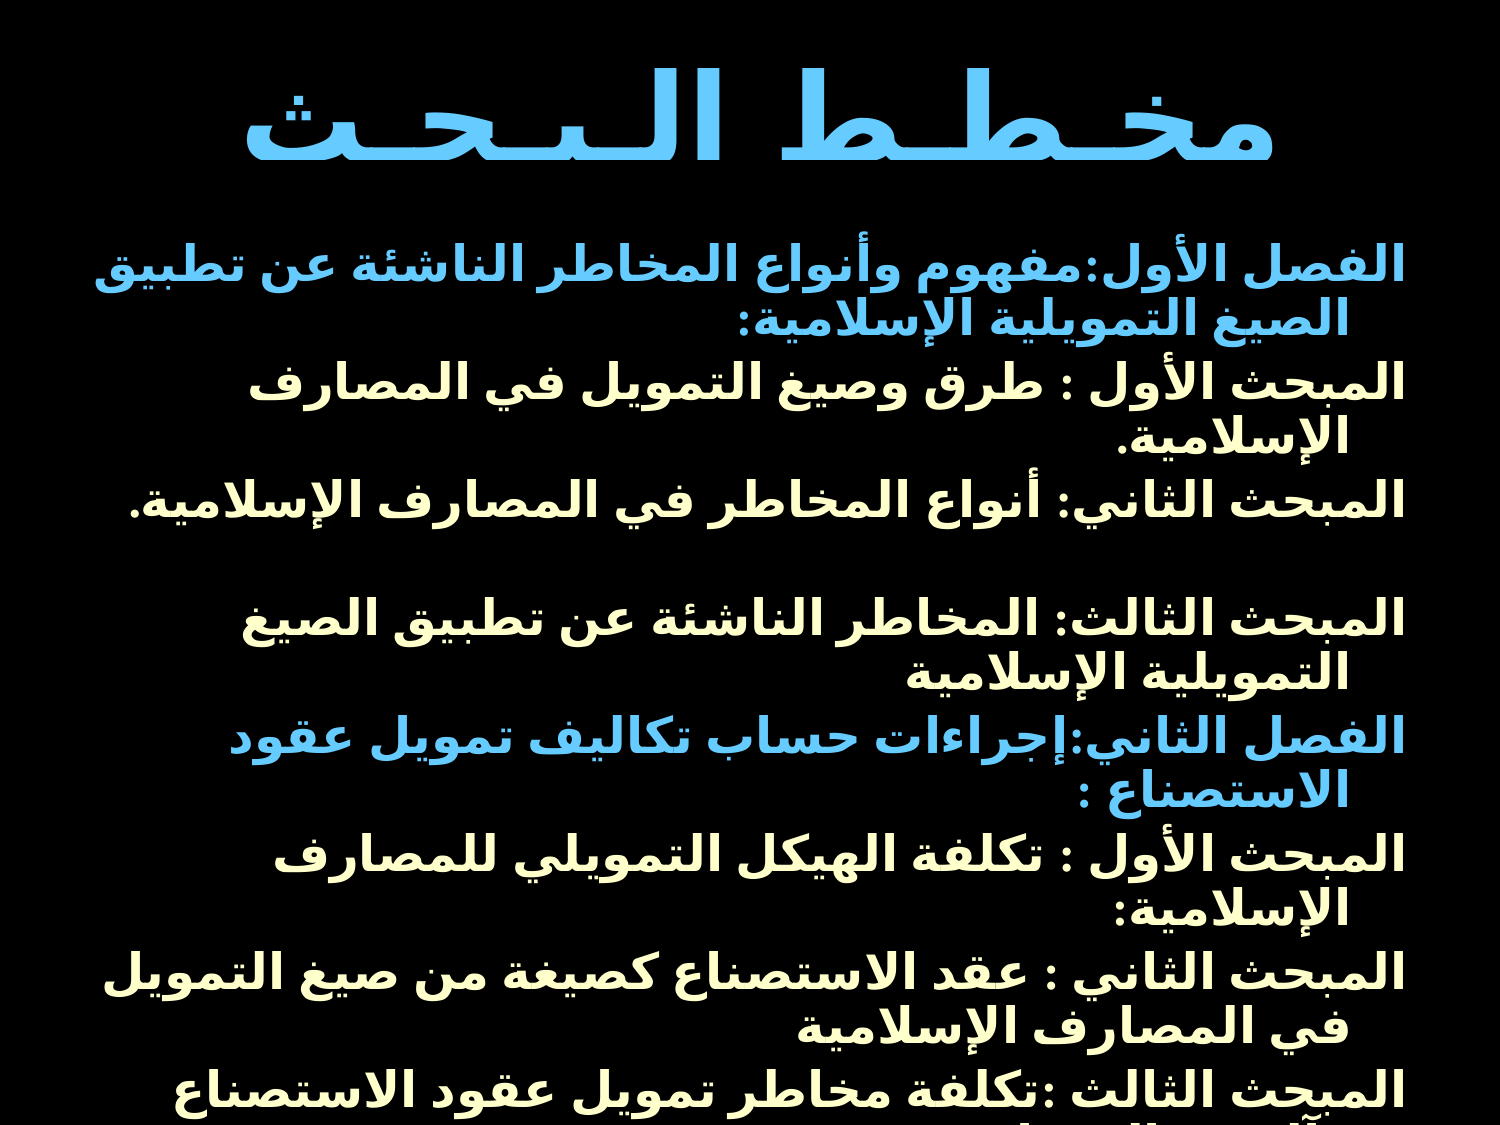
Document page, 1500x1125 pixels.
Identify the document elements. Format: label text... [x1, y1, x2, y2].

list الفصل الأول:مفهوم وأنواع المخاطر الناشئة عن تطبيق الصيغ التمويلية الإسلامية: المبحث الأول : طرق وصيغ التمويل في المصارف الإسلامية. المبحث الثاني: أنواع المخاطر في المصارف الإسلامية. المبحث الثالث: المخاطر الناشئة عن تطبيق الصيغ التمويلية الإسلامية الفصل الثاني:إجراءات حساب تكاليف تمويل عقود الاستصناع : المبحث الأول : تكلفة الهيكل التمويلي للمصارف الإسلامية: المبحث الثاني : عقد الاستصناع كصيغة من صيغ التمويل في المصارف الإسلامية المبحث الثالث :تكلفة مخاطر تمويل عقود الاستصناع وآلية معالجتها: الفصل الثالث:الدراسة التطبيقية : المبحث الأول : دراسة مخاطر مصرف قطر الإسلامي ومخاطر عقد الاستصناع المبحث الثاني : دراسة مخاطر مصرف الراجحي ومخاطر عقد الاستصناع. [52, 160, 1424, 1048]
title مخـطـط الـبـحـث [111, 30, 1388, 160]
